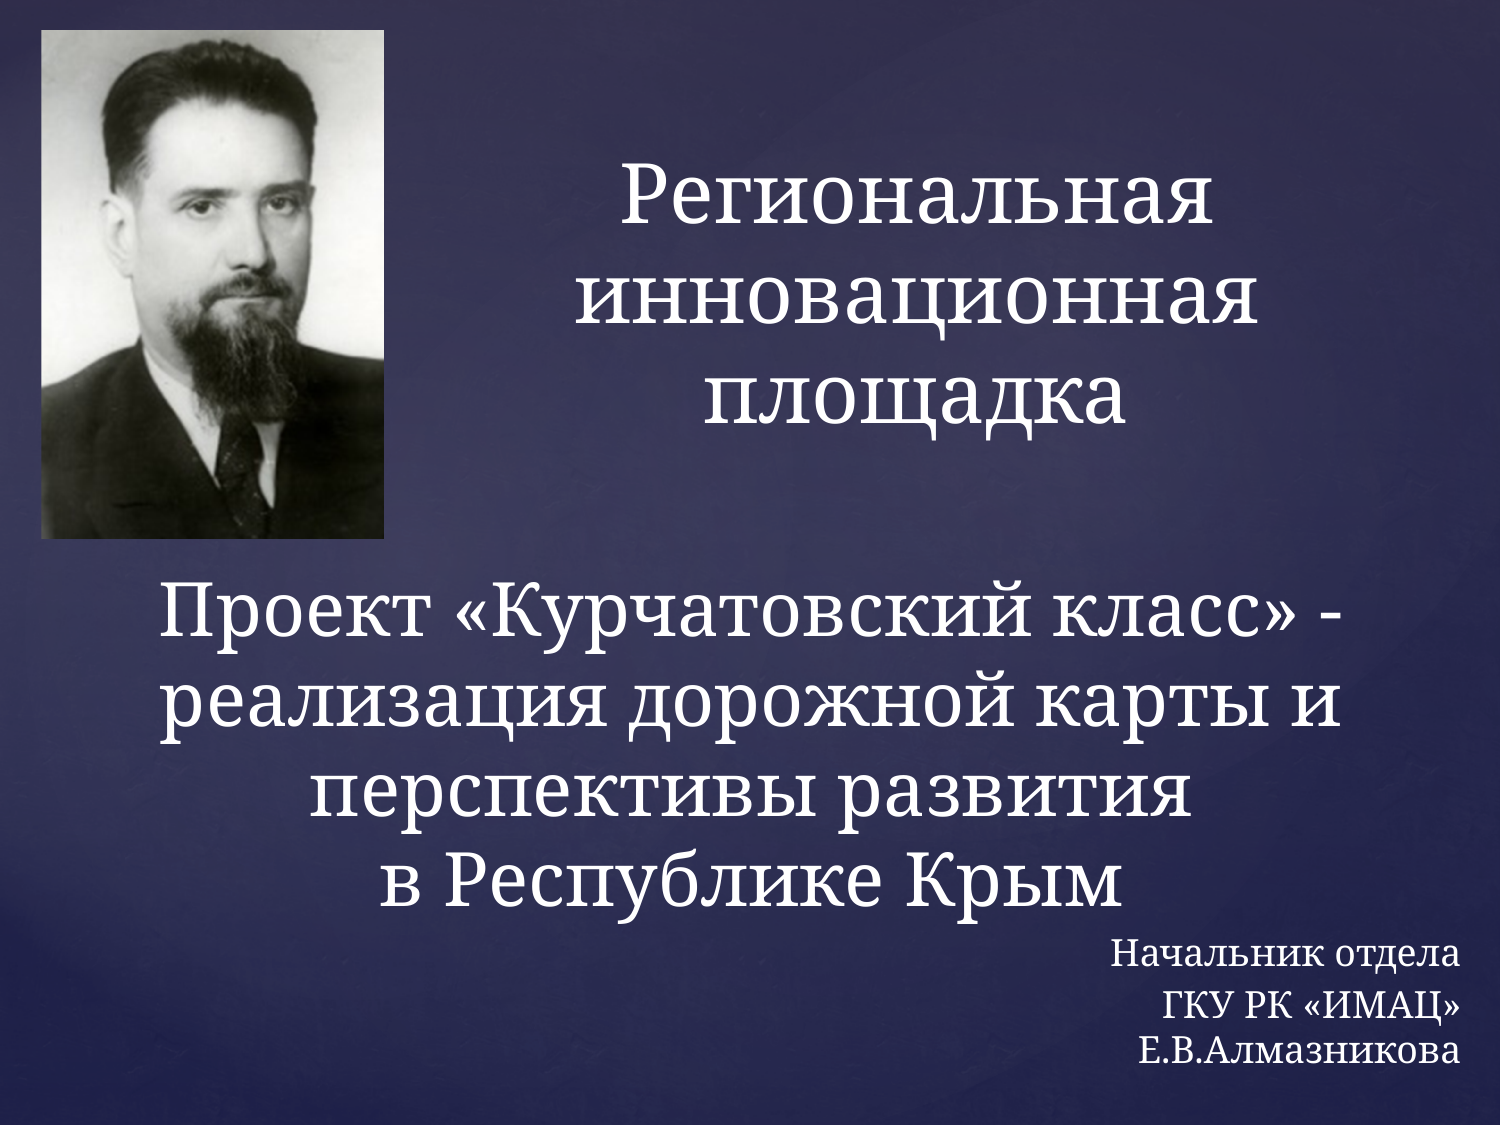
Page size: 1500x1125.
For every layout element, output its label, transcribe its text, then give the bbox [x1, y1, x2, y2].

picture [40, 30, 385, 540]
list Региональная инновационная площадка [407, 112, 1424, 468]
text_box Проект «Курчатовский класс» -реализация дорожной карты и перспективы развития в Республике Крым Начальник отдела ГКУ РК «ИМАЦ» Е.В.Алмазникова [23, 562, 1477, 1071]
